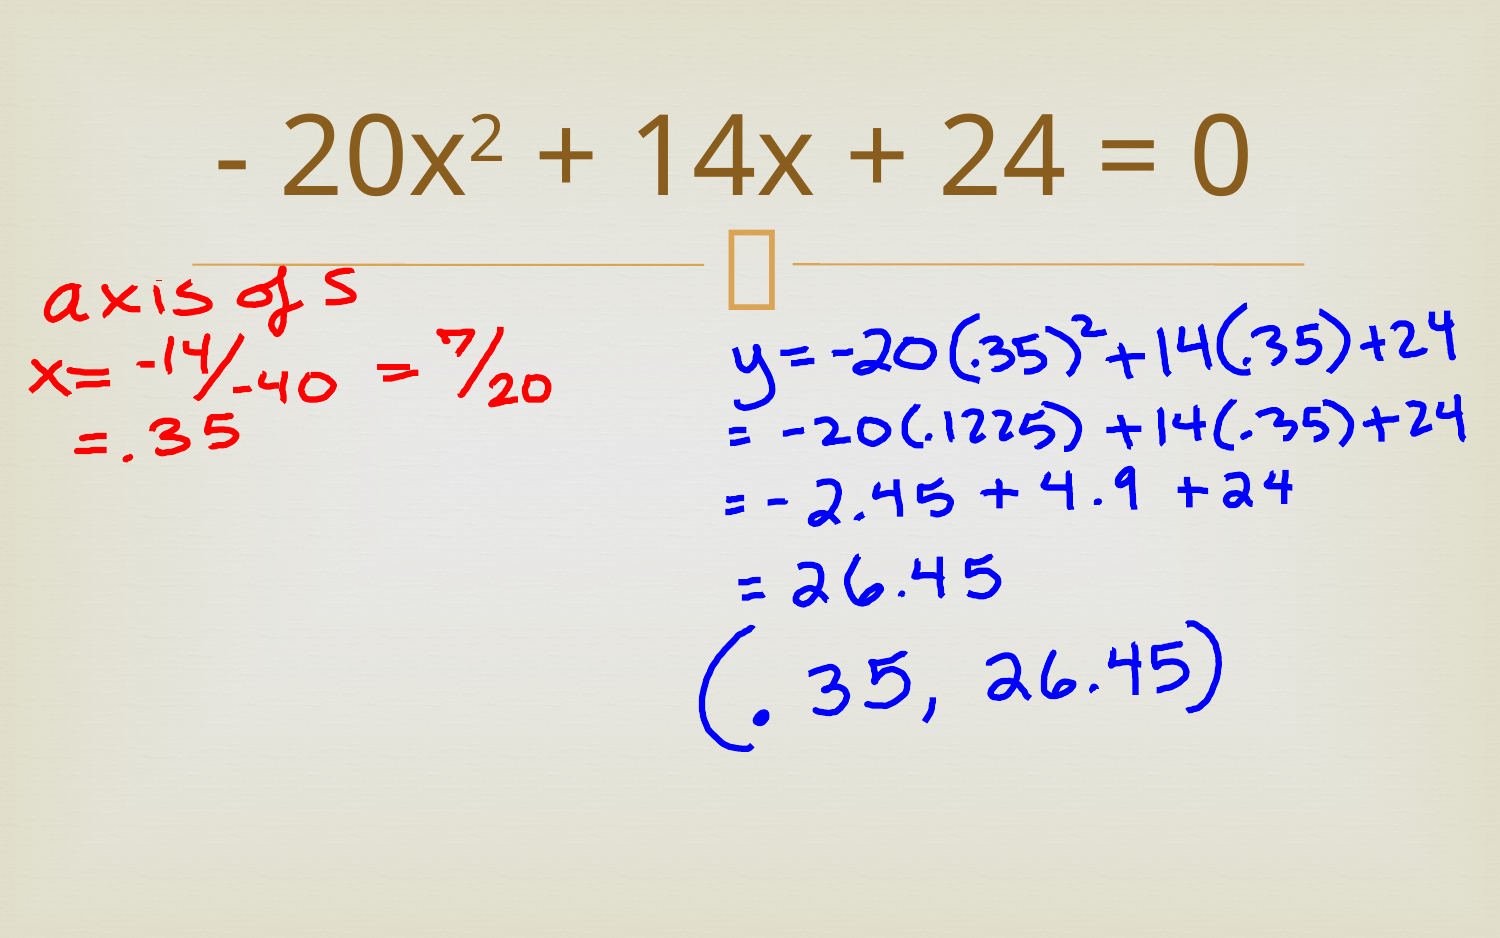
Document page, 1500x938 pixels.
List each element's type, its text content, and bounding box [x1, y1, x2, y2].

text_box [754, 711, 768, 724]
text_box [1043, 651, 1075, 697]
text_box [1364, 417, 1400, 426]
text_box [166, 337, 173, 373]
text_box [33, 361, 48, 375]
text_box [1252, 327, 1286, 365]
text_box [194, 334, 244, 401]
text_box [1109, 649, 1134, 667]
text_box [1020, 411, 1054, 448]
text_box [923, 697, 934, 723]
text_box [1013, 335, 1046, 373]
text_box [903, 404, 924, 447]
text_box [1361, 341, 1386, 348]
text_box [1438, 401, 1457, 417]
text_box [938, 556, 944, 598]
text_box [153, 287, 164, 313]
text_box [49, 375, 71, 396]
text_box [490, 375, 518, 406]
text_box [846, 555, 882, 605]
text_box [726, 497, 745, 502]
text_box [1430, 311, 1446, 330]
title - 20x2 + 14x + 24 = 0 [112, 77, 1386, 222]
text_box [1199, 421, 1206, 427]
text_box [918, 479, 952, 516]
text_box [780, 348, 808, 354]
text_box [866, 652, 909, 707]
text_box [733, 345, 774, 409]
text_box [233, 386, 252, 392]
text_box [124, 455, 132, 461]
text_box [1304, 409, 1328, 441]
text_box [854, 330, 891, 374]
text_box [184, 340, 204, 354]
text_box [966, 555, 1000, 598]
text_box [1199, 325, 1211, 368]
text_box [730, 438, 751, 444]
text_box [383, 371, 419, 380]
text_box [1297, 325, 1321, 364]
text_box [1119, 414, 1131, 448]
text_box [782, 429, 804, 435]
text_box [103, 286, 120, 302]
text_box [1106, 427, 1123, 432]
text_box [833, 350, 854, 355]
text_box [951, 315, 980, 382]
text_box [1073, 316, 1107, 335]
text_box [45, 285, 89, 321]
text_box [1119, 344, 1132, 379]
text_box [1455, 396, 1466, 441]
text_box [68, 369, 109, 374]
text_box [1045, 328, 1079, 376]
text_box [1375, 345, 1382, 361]
text_box [174, 281, 211, 314]
text_box [1195, 406, 1200, 441]
text_box [913, 560, 938, 578]
text_box [238, 267, 303, 335]
text_box [300, 373, 335, 401]
text_box [1323, 401, 1353, 446]
text_box [1043, 403, 1081, 450]
text_box [1218, 304, 1251, 374]
text_box [1286, 482, 1293, 489]
text_box [76, 382, 111, 387]
text_box [1372, 407, 1379, 420]
text_box [1091, 685, 1097, 693]
text_box [859, 418, 890, 445]
text_box [104, 285, 136, 318]
text_box [809, 480, 840, 525]
text_box [1067, 472, 1073, 510]
text_box [980, 337, 1014, 371]
text_box [1133, 643, 1137, 695]
text_box [1283, 469, 1287, 504]
text_box [700, 627, 755, 750]
text_box [971, 360, 978, 367]
text_box [1256, 409, 1296, 440]
text_box [855, 513, 864, 521]
text_box [202, 335, 209, 374]
text_box [791, 359, 815, 365]
text_box [808, 665, 848, 715]
text_box [1377, 423, 1383, 442]
text_box [1244, 357, 1249, 365]
text_box [1190, 488, 1209, 492]
text_box [1319, 310, 1349, 373]
text_box [1215, 399, 1235, 449]
text_box [1224, 473, 1253, 507]
text_box [997, 480, 1001, 491]
text_box [1126, 355, 1145, 359]
text_box [523, 376, 550, 401]
text_box [794, 563, 828, 606]
text_box [1392, 322, 1426, 357]
text_box [988, 654, 1031, 700]
text_box [1186, 476, 1191, 508]
text_box [459, 326, 502, 396]
text_box [895, 479, 901, 517]
text_box [1406, 402, 1433, 435]
text_box [1186, 622, 1220, 713]
text_box [206, 415, 238, 448]
text_box [1174, 413, 1195, 428]
text_box [1371, 325, 1377, 342]
text_box [895, 338, 935, 368]
text_box [1153, 642, 1187, 692]
text_box [118, 299, 141, 311]
text_box [29, 362, 63, 393]
text_box [982, 491, 1019, 495]
text_box [1158, 408, 1165, 445]
text_box [1446, 310, 1454, 359]
text_box [1242, 432, 1248, 439]
text_box [874, 483, 896, 498]
text_box [80, 434, 107, 440]
text_box [281, 371, 286, 403]
text_box [741, 593, 765, 599]
text_box [1107, 356, 1123, 362]
text_box [1179, 328, 1203, 351]
text_box [963, 410, 985, 442]
text_box [438, 330, 474, 355]
text_box [1116, 467, 1136, 510]
text_box [1265, 472, 1283, 488]
text_box [814, 418, 851, 444]
text_box [992, 411, 1013, 440]
text_box [1042, 472, 1068, 490]
text_box [260, 372, 279, 388]
text_box [151, 419, 189, 455]
text_box [767, 500, 787, 504]
text_box [945, 411, 953, 441]
text_box [75, 448, 107, 453]
text_box [728, 429, 747, 433]
text_box [725, 507, 745, 514]
text_box [1158, 328, 1171, 376]
text_box [738, 579, 761, 584]
text_box [325, 269, 355, 304]
